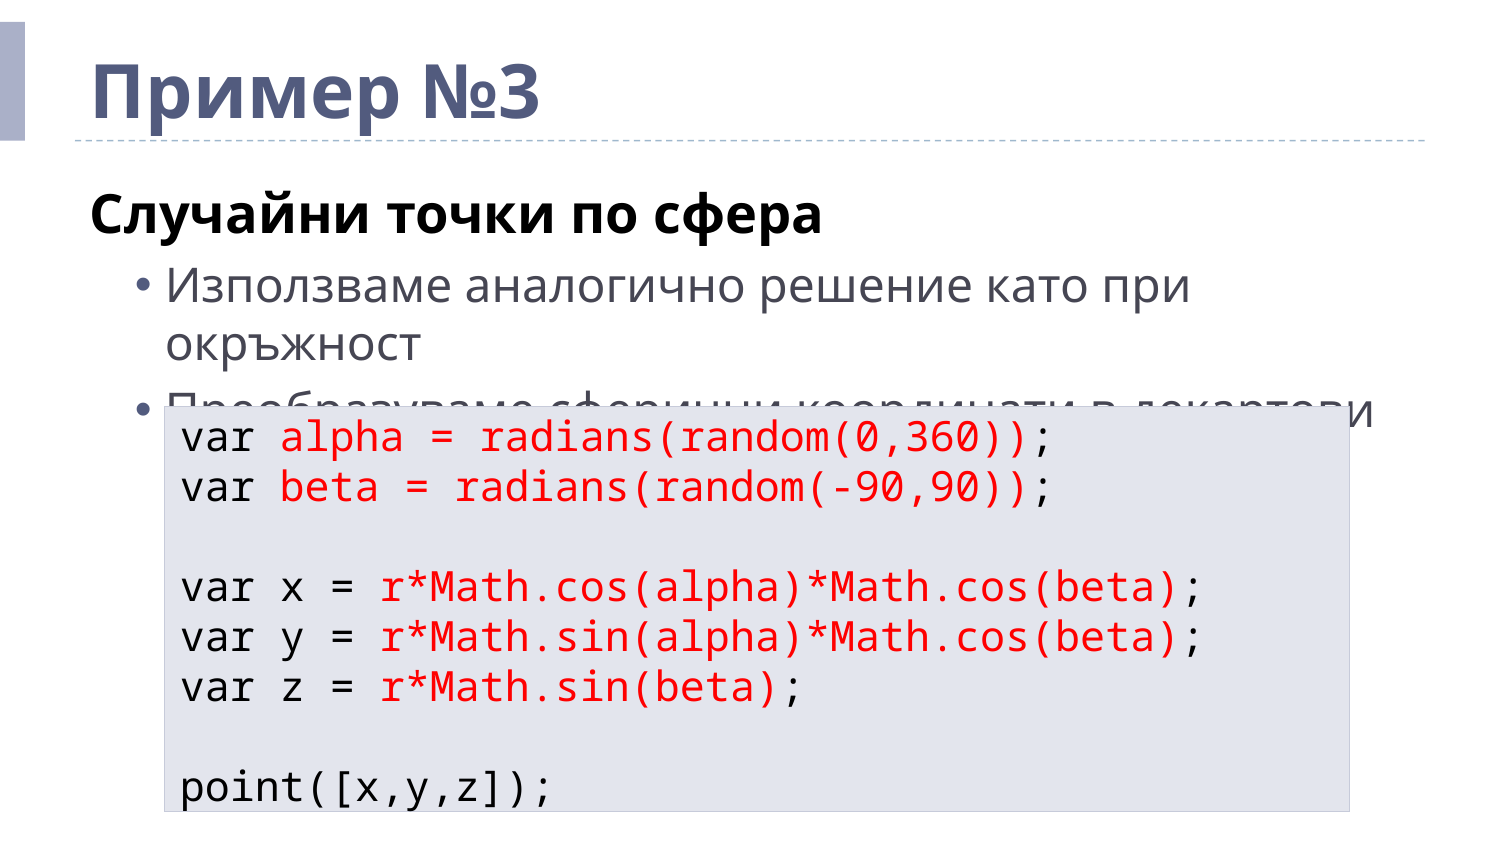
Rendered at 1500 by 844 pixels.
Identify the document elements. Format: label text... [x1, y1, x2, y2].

title Пример №3 [75, 18, 1475, 141]
list Случайни точки по сфера Използваме аналогично решение като при окръжност Преобразуваме сферични координати в декартови [75, 171, 1475, 835]
text_box var alpha = radians(random(0,360)); var beta = radians(random(-90,90)); var x = r*Math.cos(alpha)*Math.cos(beta); var y = r*Math.sin(alpha)*Math.cos(beta); var z = r*Math.sin(beta); point([x,y,z]); [164, 406, 1350, 812]
